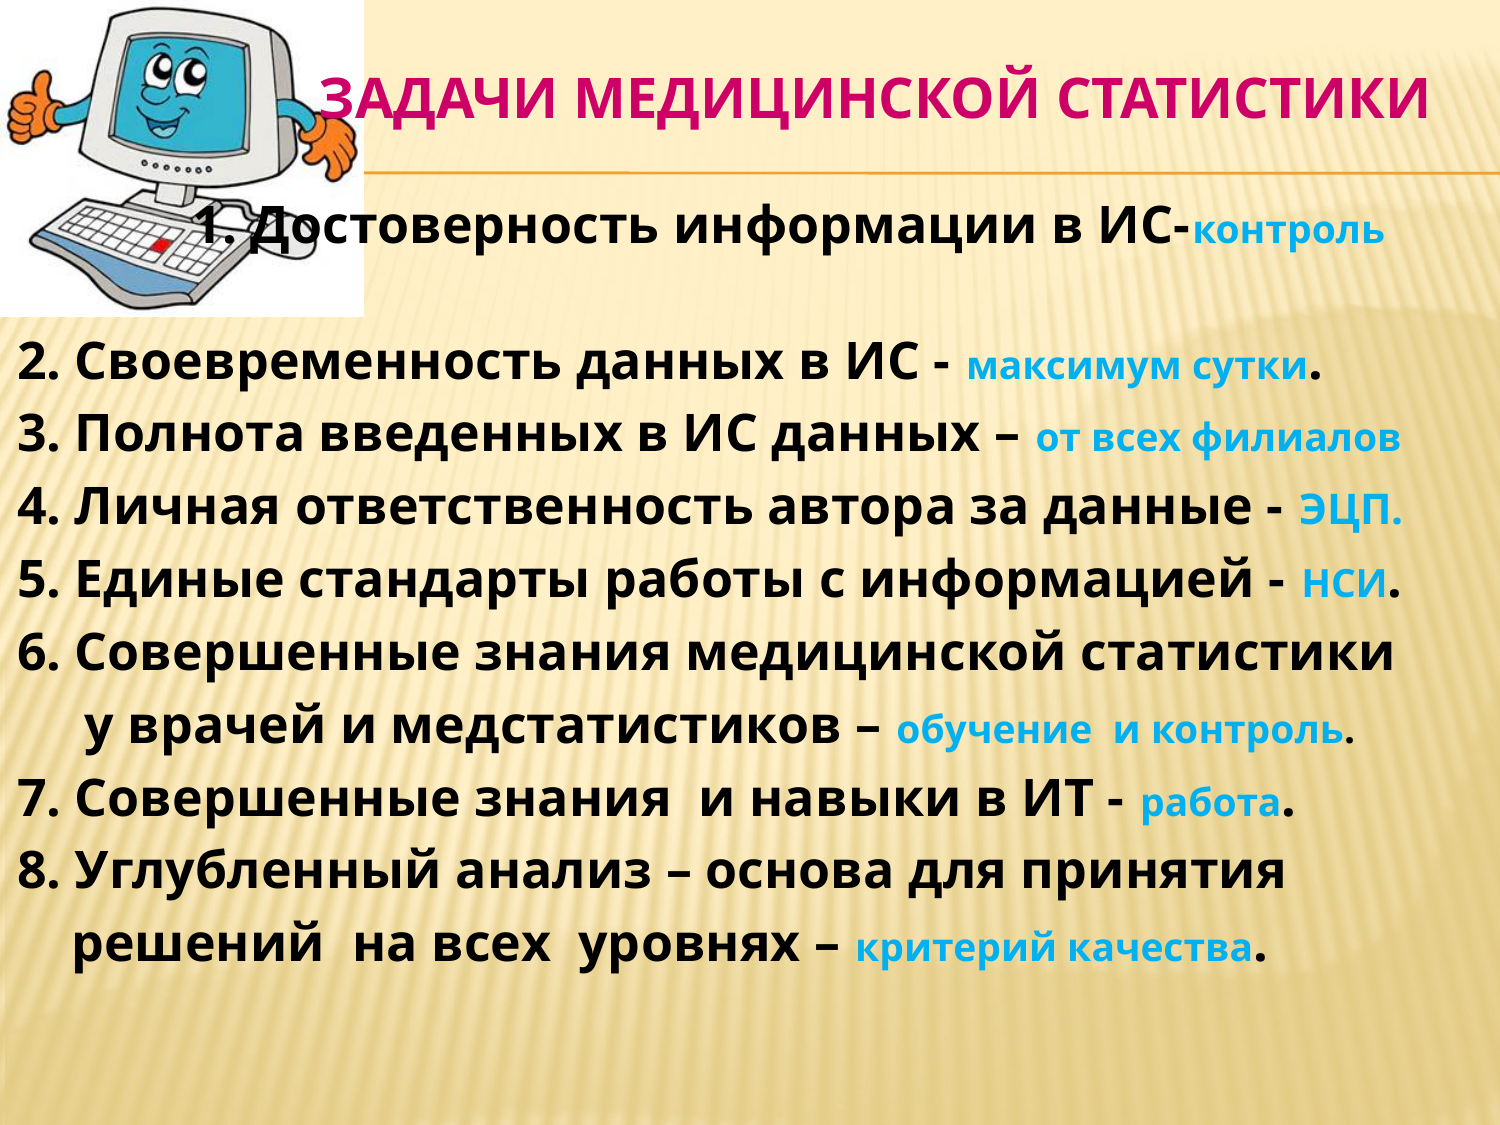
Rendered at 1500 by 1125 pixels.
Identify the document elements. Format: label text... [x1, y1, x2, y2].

title задачи медицинской статистики [372, 30, 1475, 161]
list 1. Достоверность информации в ИС-контроль 2. Своевременность данных в ИС - максимум сутки. 3. Полнота введенных в ИС данных – от всех филиалов 4. Личная ответственность автора за данные - ЭЦП. 5. Единые стандарты работы с информацией - НСИ. 6. Совершенные знания медицинской статистики у врачей и медстатистиков – обучение и контроль. 7. Совершенные знания и навыки в ИТ - работа. 8. Углубленный анализ – основа для принятия решений на всех уровнях – критерий качества. [0, 184, 1500, 1090]
picture [0, 0, 364, 317]
